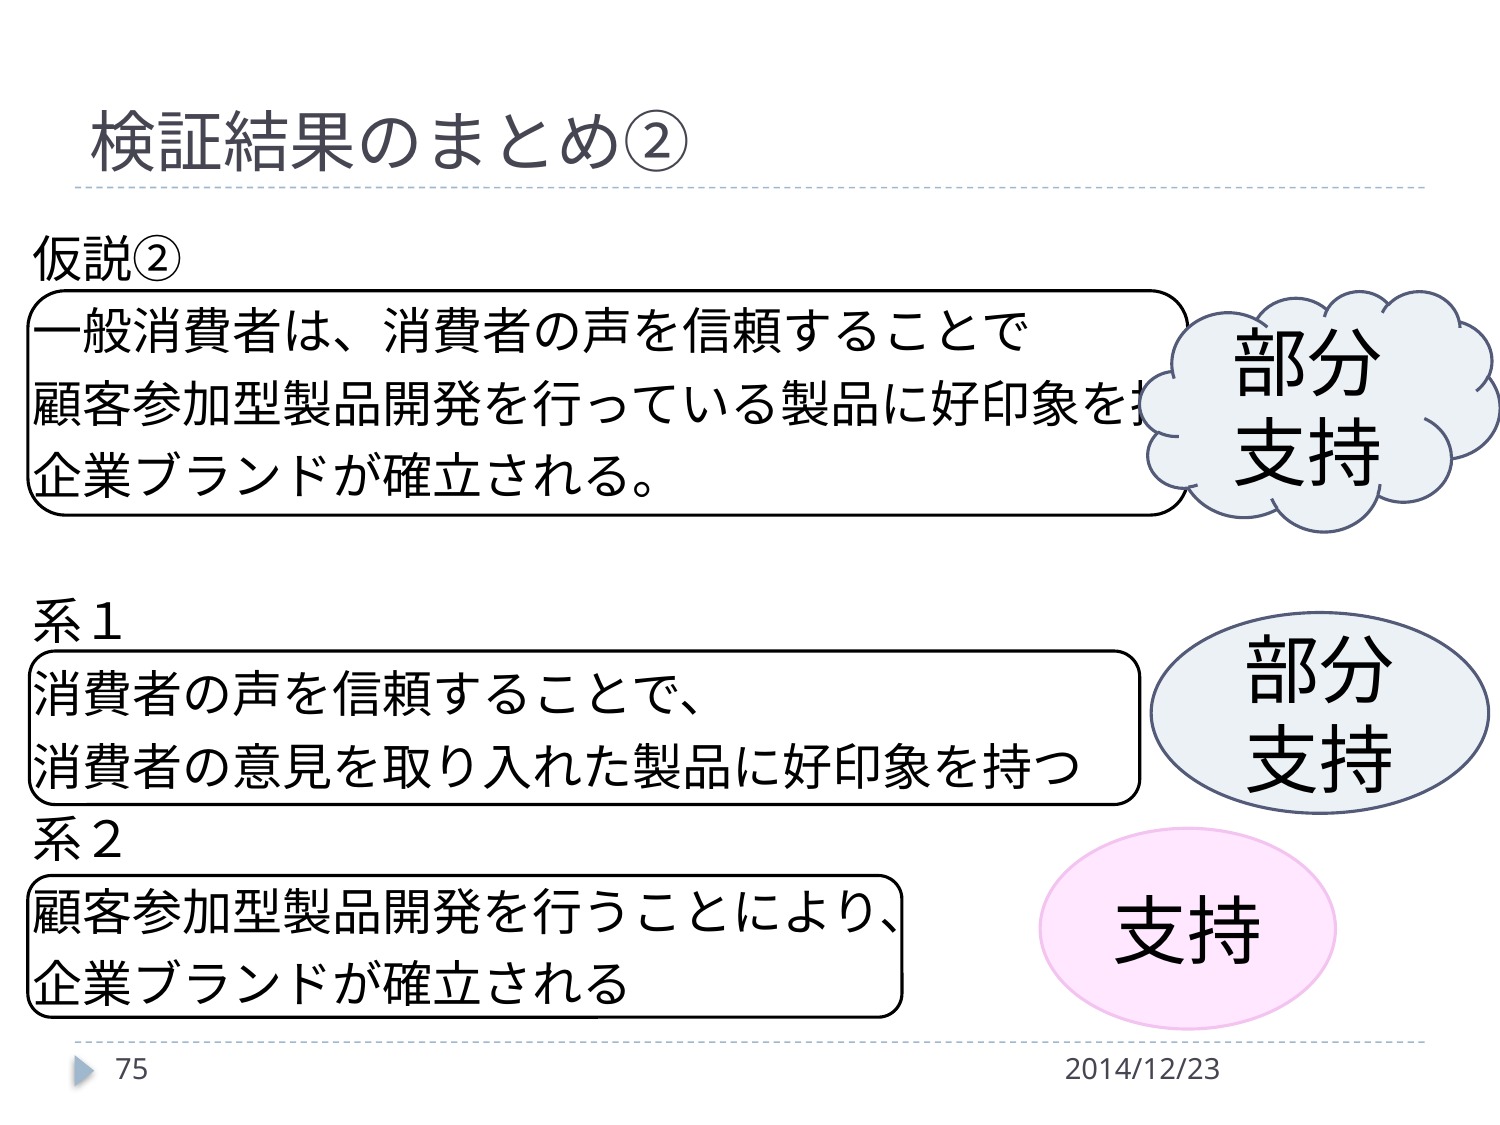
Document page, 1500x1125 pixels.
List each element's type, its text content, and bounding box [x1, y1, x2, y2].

list 仮説② 一般消費者は、消費者の声を信頼することで 顧客参加型製品開発を行っている製品に好印象を持ち、 企業ブランドが確立される。 系１ 消費者の声を信頼することで、 消費者の意見を取り入れた製品に好印象を持つ 系２ 顧客参加型製品開発を行うことにより、 企業ブランドが確立される [17, 219, 1368, 1094]
text_box [27, 649, 1142, 807]
title 検証結果のまとめ② [75, 24, 1425, 188]
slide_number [1050, 1042, 1426, 1103]
text_box 部分支持 [1149, 610, 1491, 815]
text_box [26, 289, 1190, 517]
text_box 支持 [1038, 826, 1338, 1031]
text_box [26, 873, 904, 1019]
text_box 部分支持 [1137, 289, 1500, 534]
slide_number 75 [100, 1042, 426, 1103]
